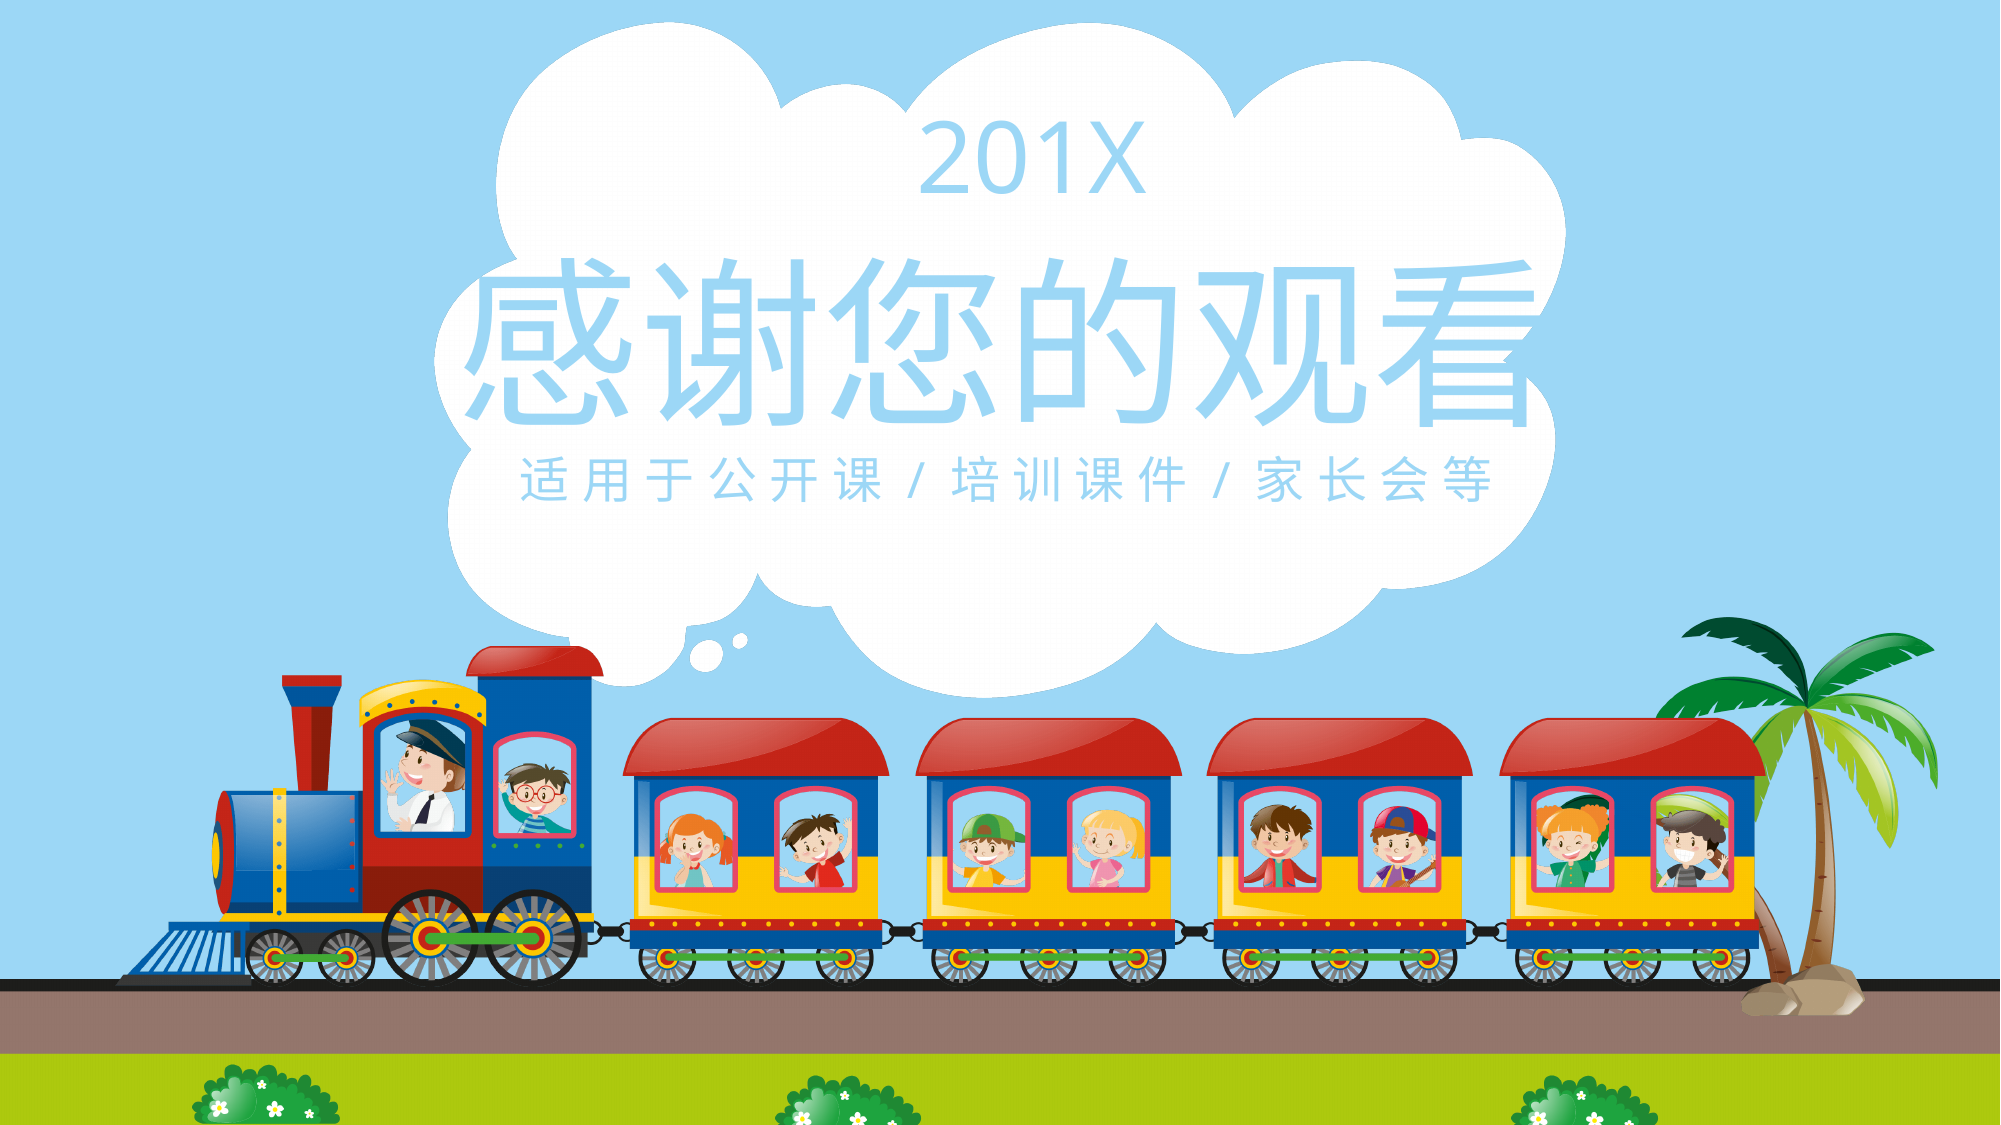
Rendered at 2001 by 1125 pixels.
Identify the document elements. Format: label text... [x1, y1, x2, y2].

picture [0, 22, 2000, 1125]
text_box 感谢您的观看 [1566, 222, 1571, 457]
